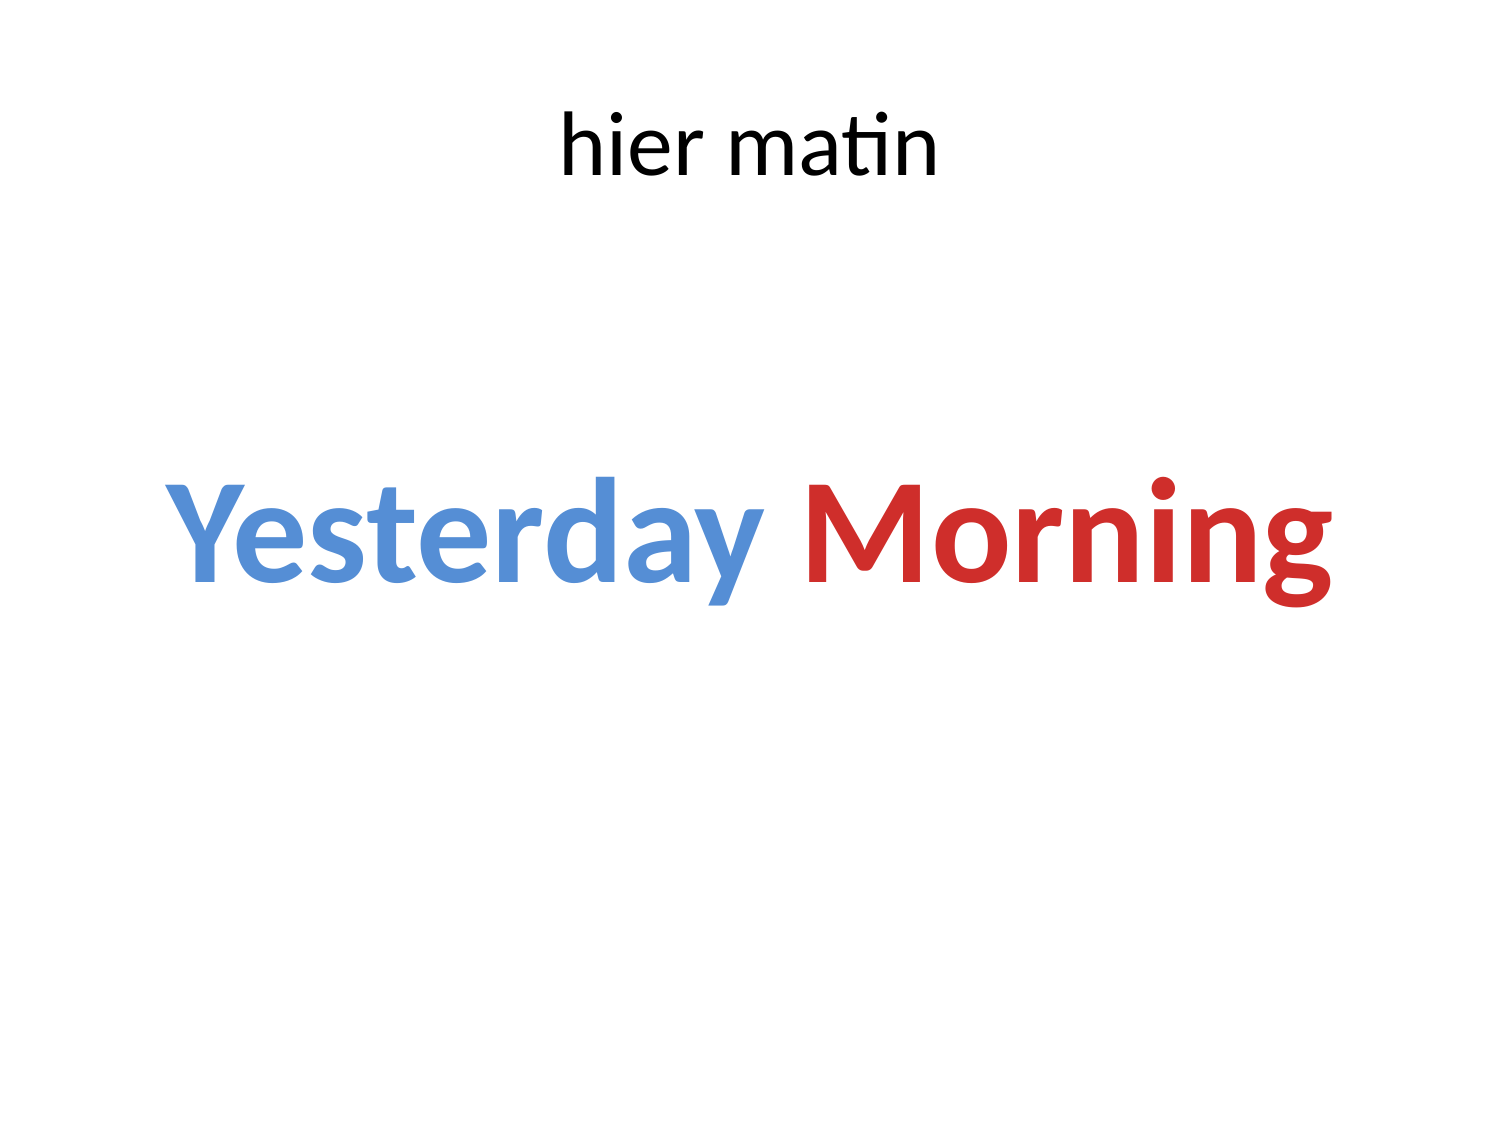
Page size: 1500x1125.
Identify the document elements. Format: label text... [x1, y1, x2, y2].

title hier matin [75, 45, 1425, 233]
text_box Yesterday Morning [151, 424, 1349, 620]
